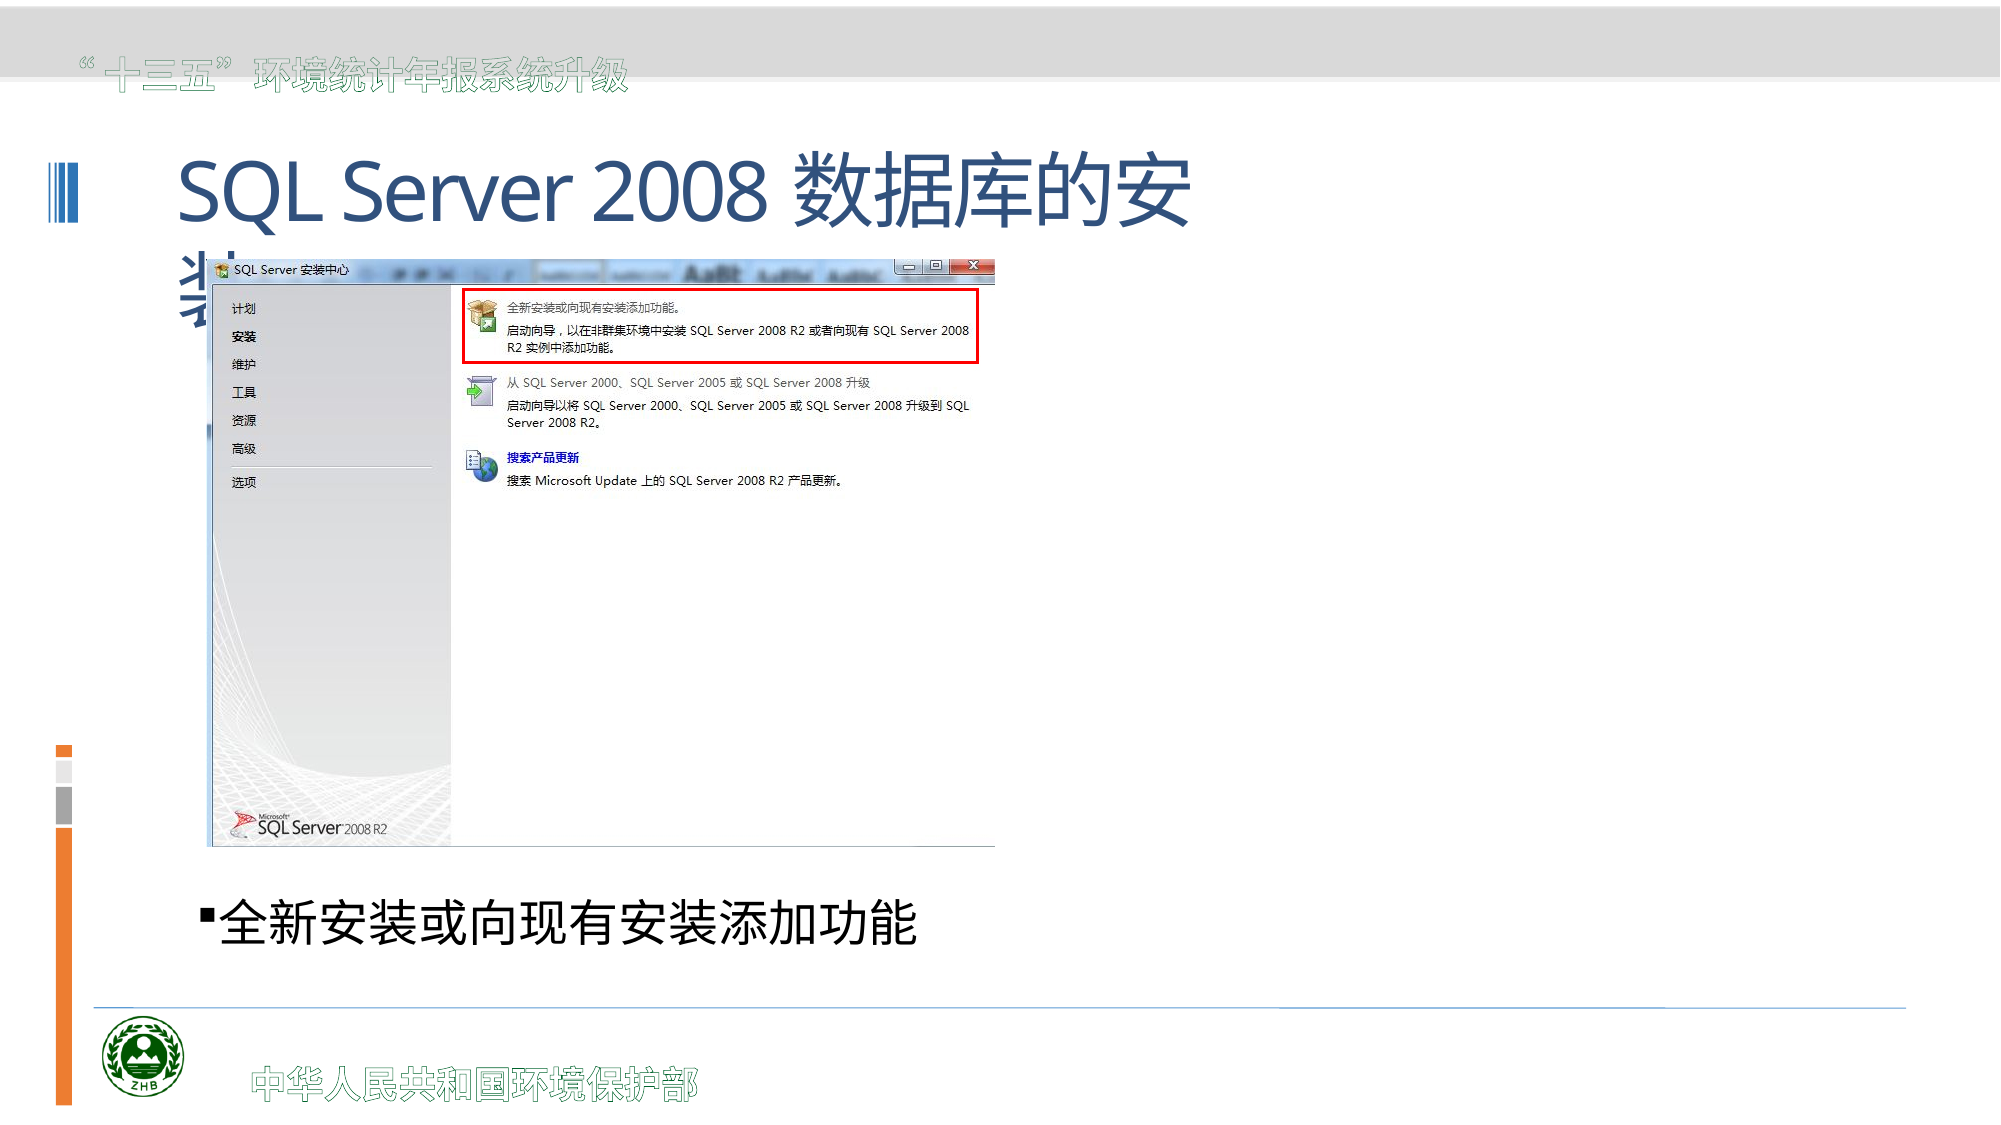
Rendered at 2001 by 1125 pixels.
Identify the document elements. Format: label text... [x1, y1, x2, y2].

picture [93, 1007, 188, 1106]
text_box SQL Server 2008数据库的安装 [162, 130, 1222, 260]
text_box 全新安装或向现有安装添加功能 [181, 884, 1749, 959]
picture [206, 259, 995, 847]
